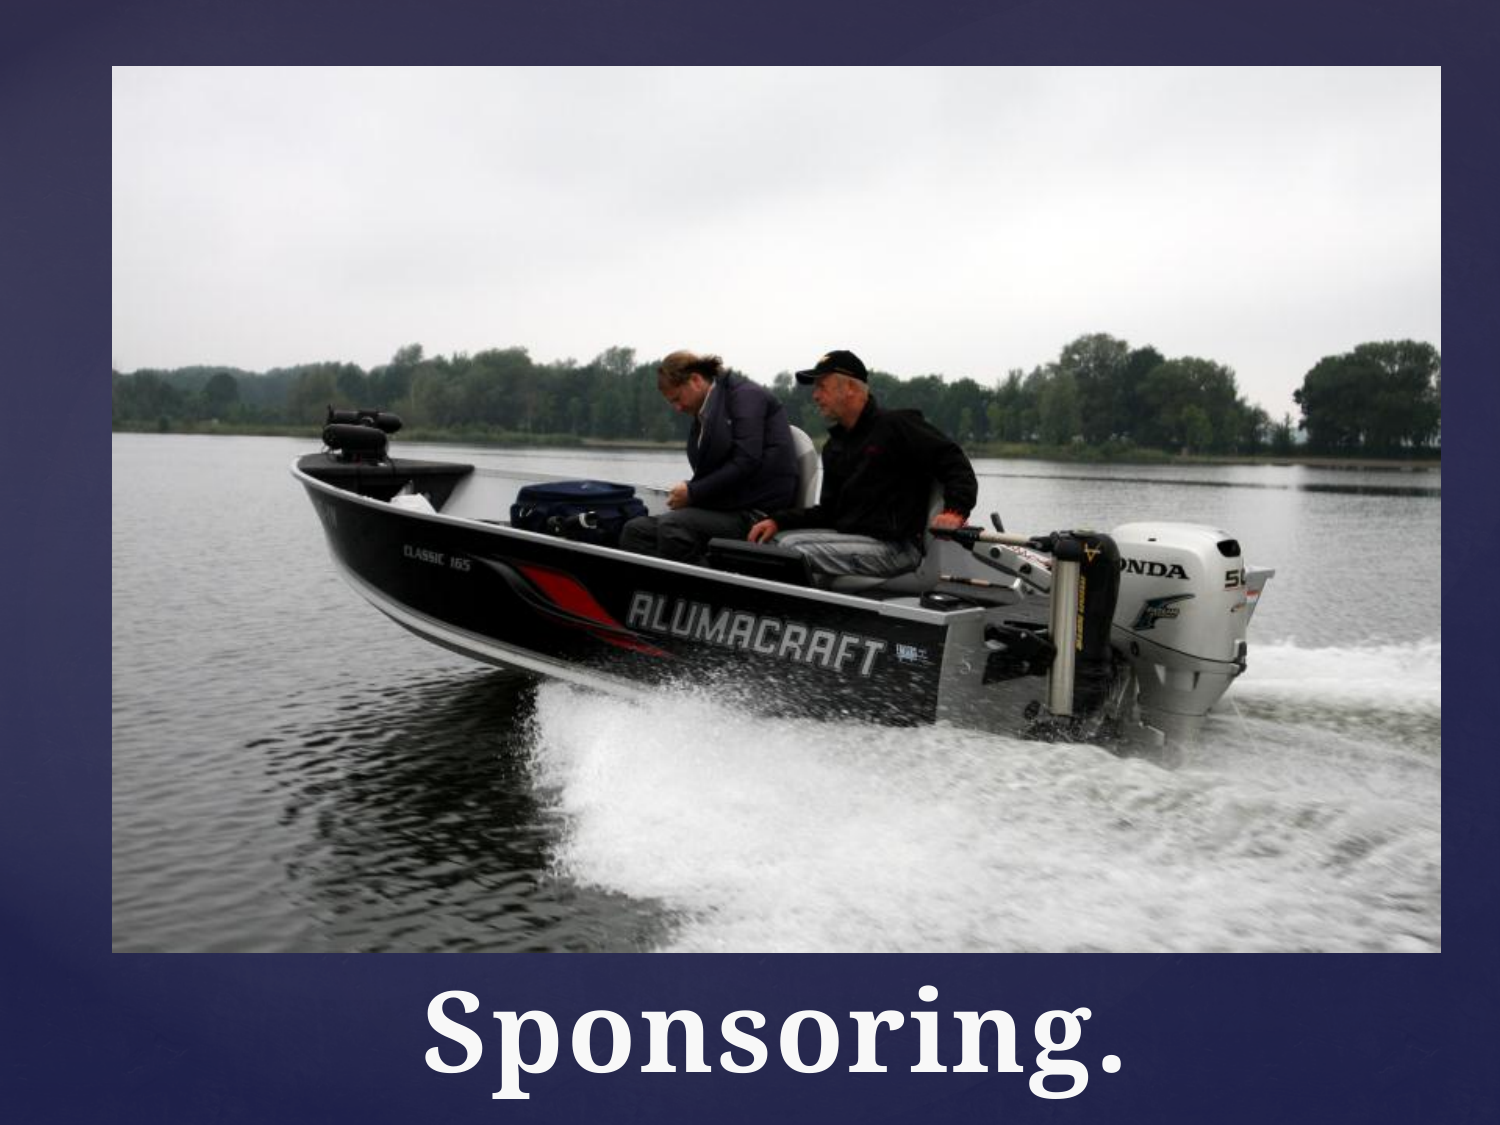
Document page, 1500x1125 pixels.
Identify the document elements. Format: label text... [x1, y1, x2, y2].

picture [111, 65, 1442, 953]
text_box Sponsoring. [408, 969, 1146, 1103]
